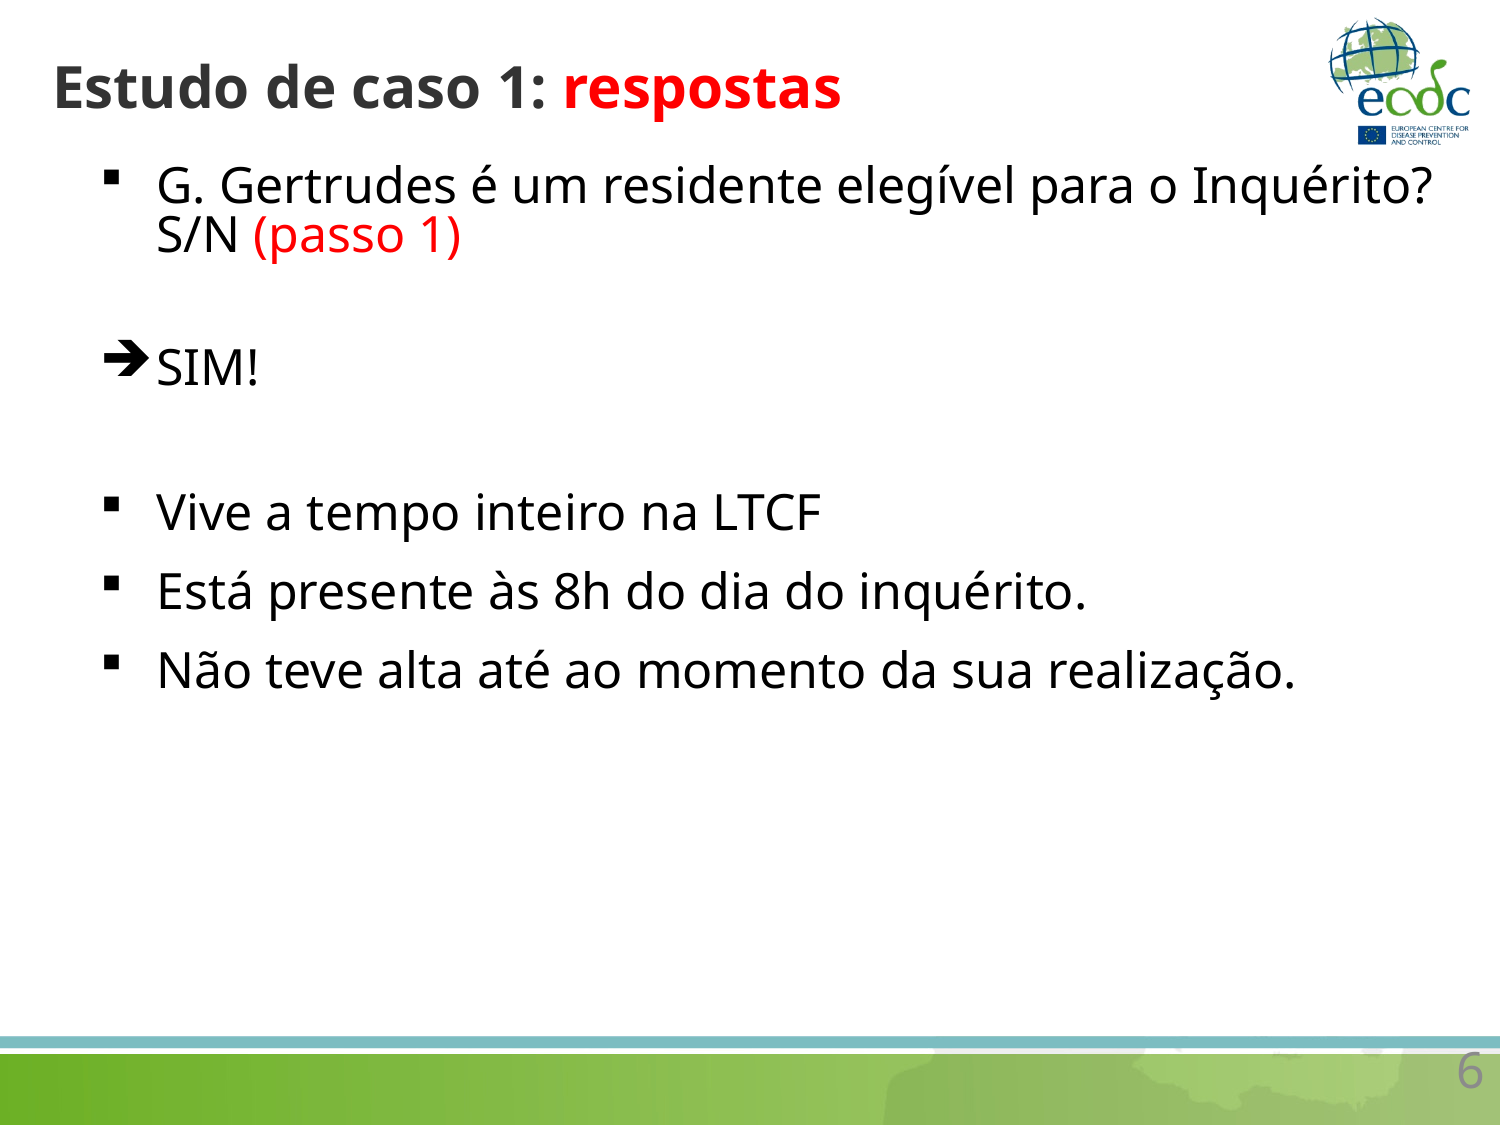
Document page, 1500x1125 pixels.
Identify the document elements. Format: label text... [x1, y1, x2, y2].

slide_number 6 [1149, 1042, 1500, 1103]
list G. Gertrudes é um residente elegível para o Inquérito? S/N (passo 1) SIM! Vive a tempo inteiro na LTCF Está presente às 8h do dia do inquérito. Não teve alta até ao momento da sua realização. [100, 165, 1500, 1013]
picture [0, 1036, 1500, 1125]
picture [1328, 17, 1473, 148]
title Estudo de caso 1: respostas [52, 58, 1401, 147]
